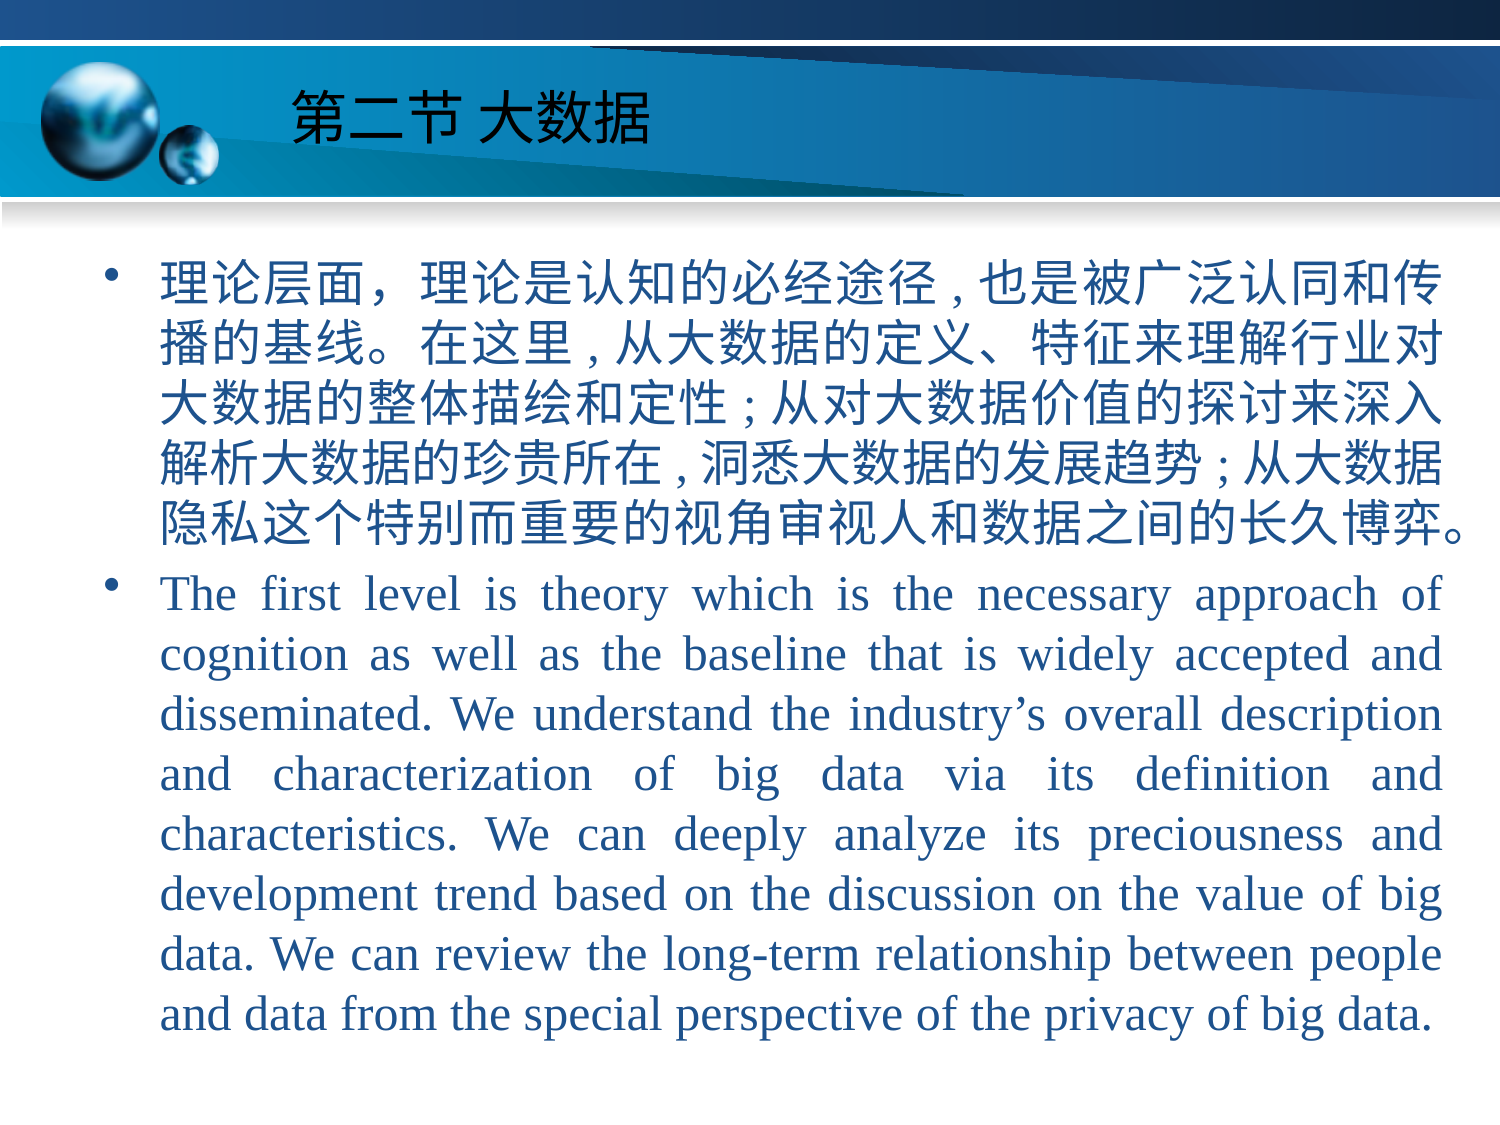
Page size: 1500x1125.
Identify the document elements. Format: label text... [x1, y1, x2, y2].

picture [42, 63, 159, 180]
picture [160, 126, 218, 184]
text_box 理论层面，理论是认知的必经途径,也是被广泛认同和传播的基线。在这里,从大数据的定义、特征来理解行业对大数据的整体描绘和定性;从对大数据价值的探讨来深入解析大数据的珍贵所在,洞悉大数据的发展趋势;从大数据隐私这个特别而重要的视角审视人和数据之间的长久博弈。 The first level is theory which is the necessary approach of cognition as well as the baseline that is widely accepted and disseminated. We understand the industry’s overall description and characterization of big data via its definition and characteristics. We can deeply analyze its preciousness and development trend based on the discussion on the value of big data. We can review the long-term relationship between people and data from the special perspective of the privacy of big data. [88, 243, 1459, 1049]
title 第二节 大数据 [274, 44, 1363, 188]
